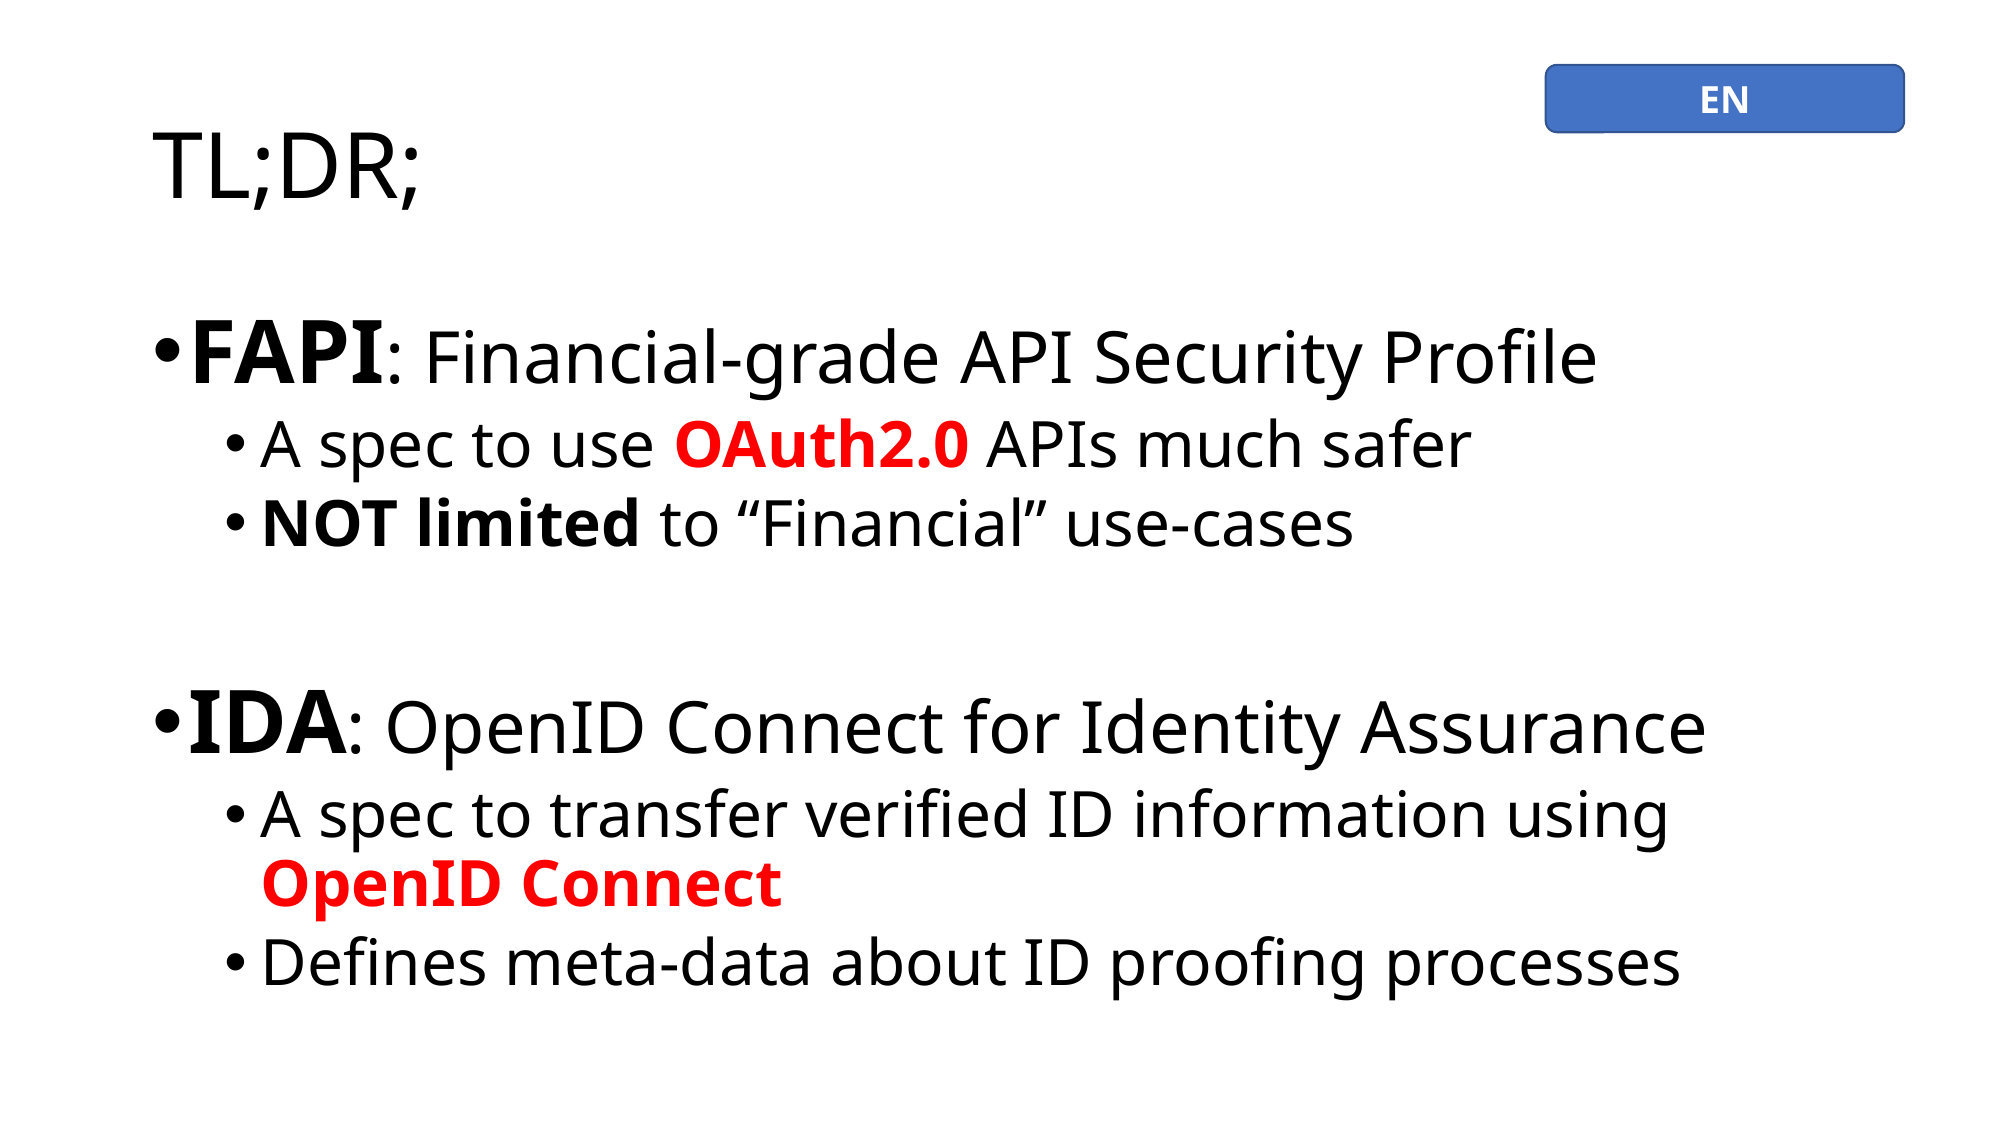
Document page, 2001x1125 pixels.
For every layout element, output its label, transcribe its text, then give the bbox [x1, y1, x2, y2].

text_box EN [1544, 63, 1906, 134]
title TL;DR; [137, 59, 1863, 278]
list FAPI: Financial-grade API Security Profile A spec to use OAuth2.0 APIs much safer NOT limited to “Financial” use-cases IDA: OpenID Connect for Identity Assurance A spec to transfer verified ID information using OpenID Connect Defines meta-data about ID proofing processes [137, 299, 1863, 1014]
